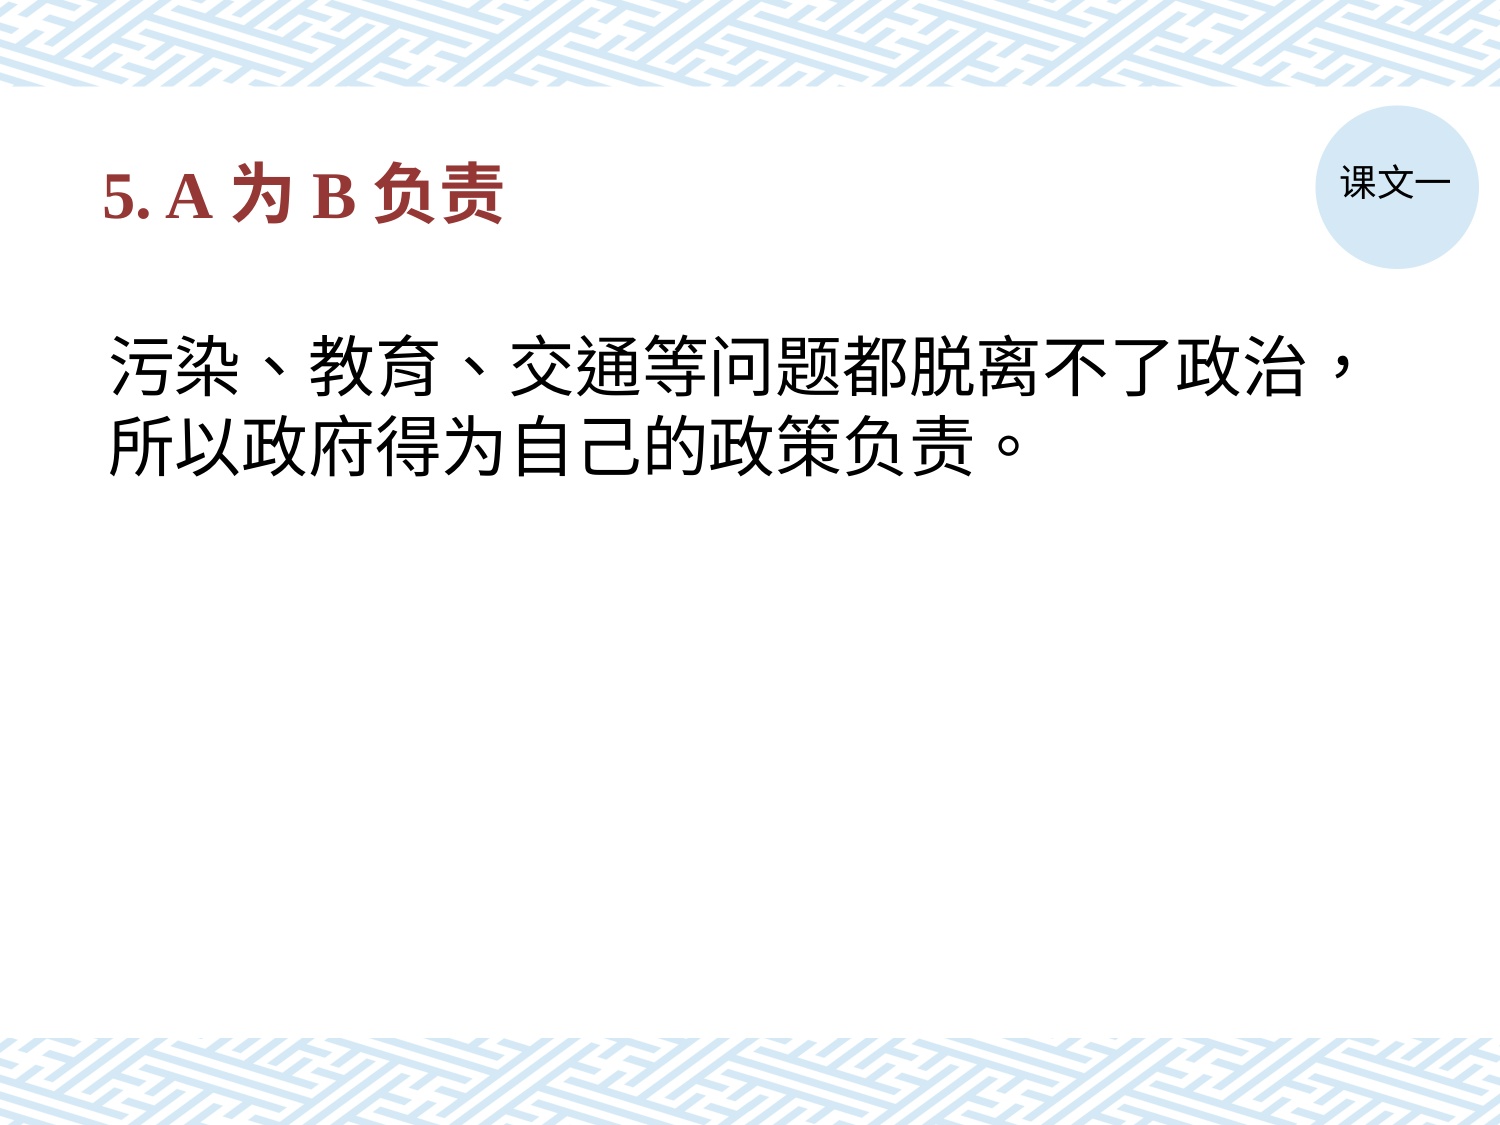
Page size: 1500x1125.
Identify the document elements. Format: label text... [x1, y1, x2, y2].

title 5. A为B负责 [102, 152, 1340, 278]
list 污染、教育、交通等问题都脱离不了政治，所以政府得为自己的政策负责。 [108, 324, 1403, 702]
text_box 课文一 [1325, 151, 1500, 212]
picture [0, 0, 1500, 1125]
